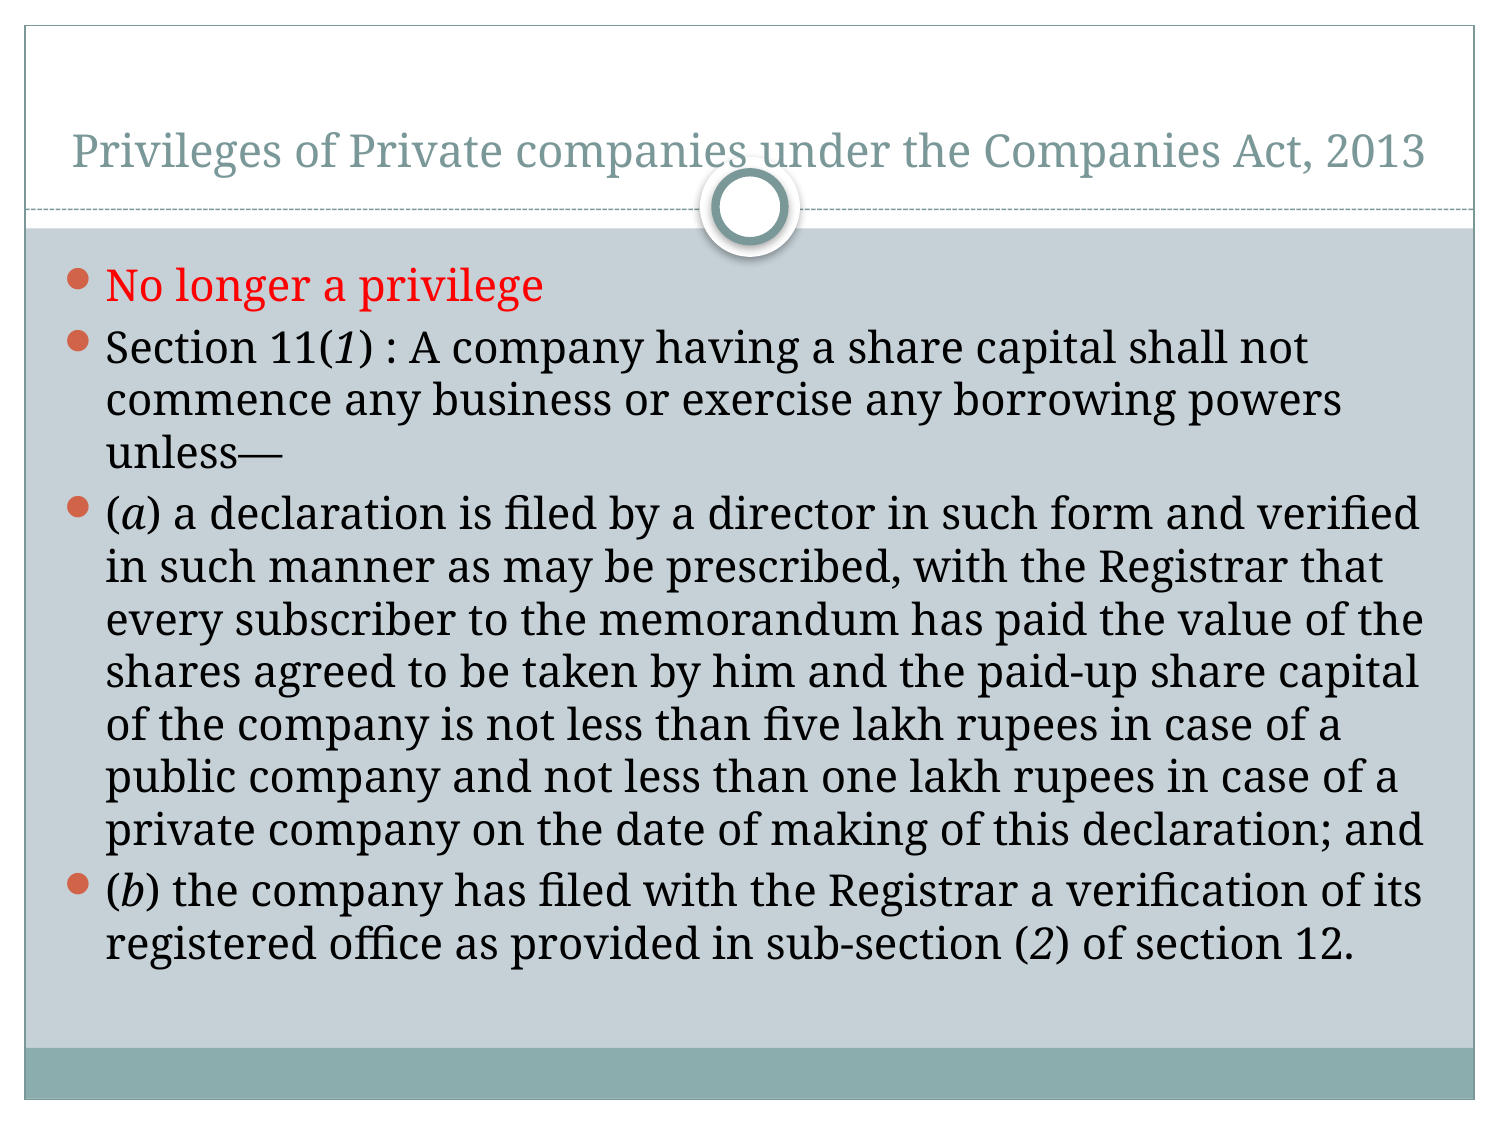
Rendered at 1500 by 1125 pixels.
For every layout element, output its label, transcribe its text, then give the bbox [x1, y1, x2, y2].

title Privileges of Private companies under the Companies Act, 2013 [49, 60, 1450, 185]
list No longer a privilege Section 11(1) : A company having a share capital shall not commence any business or exercise any borrowing powers unless— (a) a declaration is filed by a director in such form and verified in such manner as may be prescribed, with the Registrar that every subscriber to the memorandum has paid the value of the shares agreed to be taken by him and the paid-up share capital of the company is not less than five lakh rupees in case of a public company and not less than one lakh rupees in case of a private company on the date of making of this declaration; and (b) the company has filed with the Registrar a verification of its registered office as provided in sub-section (2) of section 12. [49, 250, 1445, 1001]
